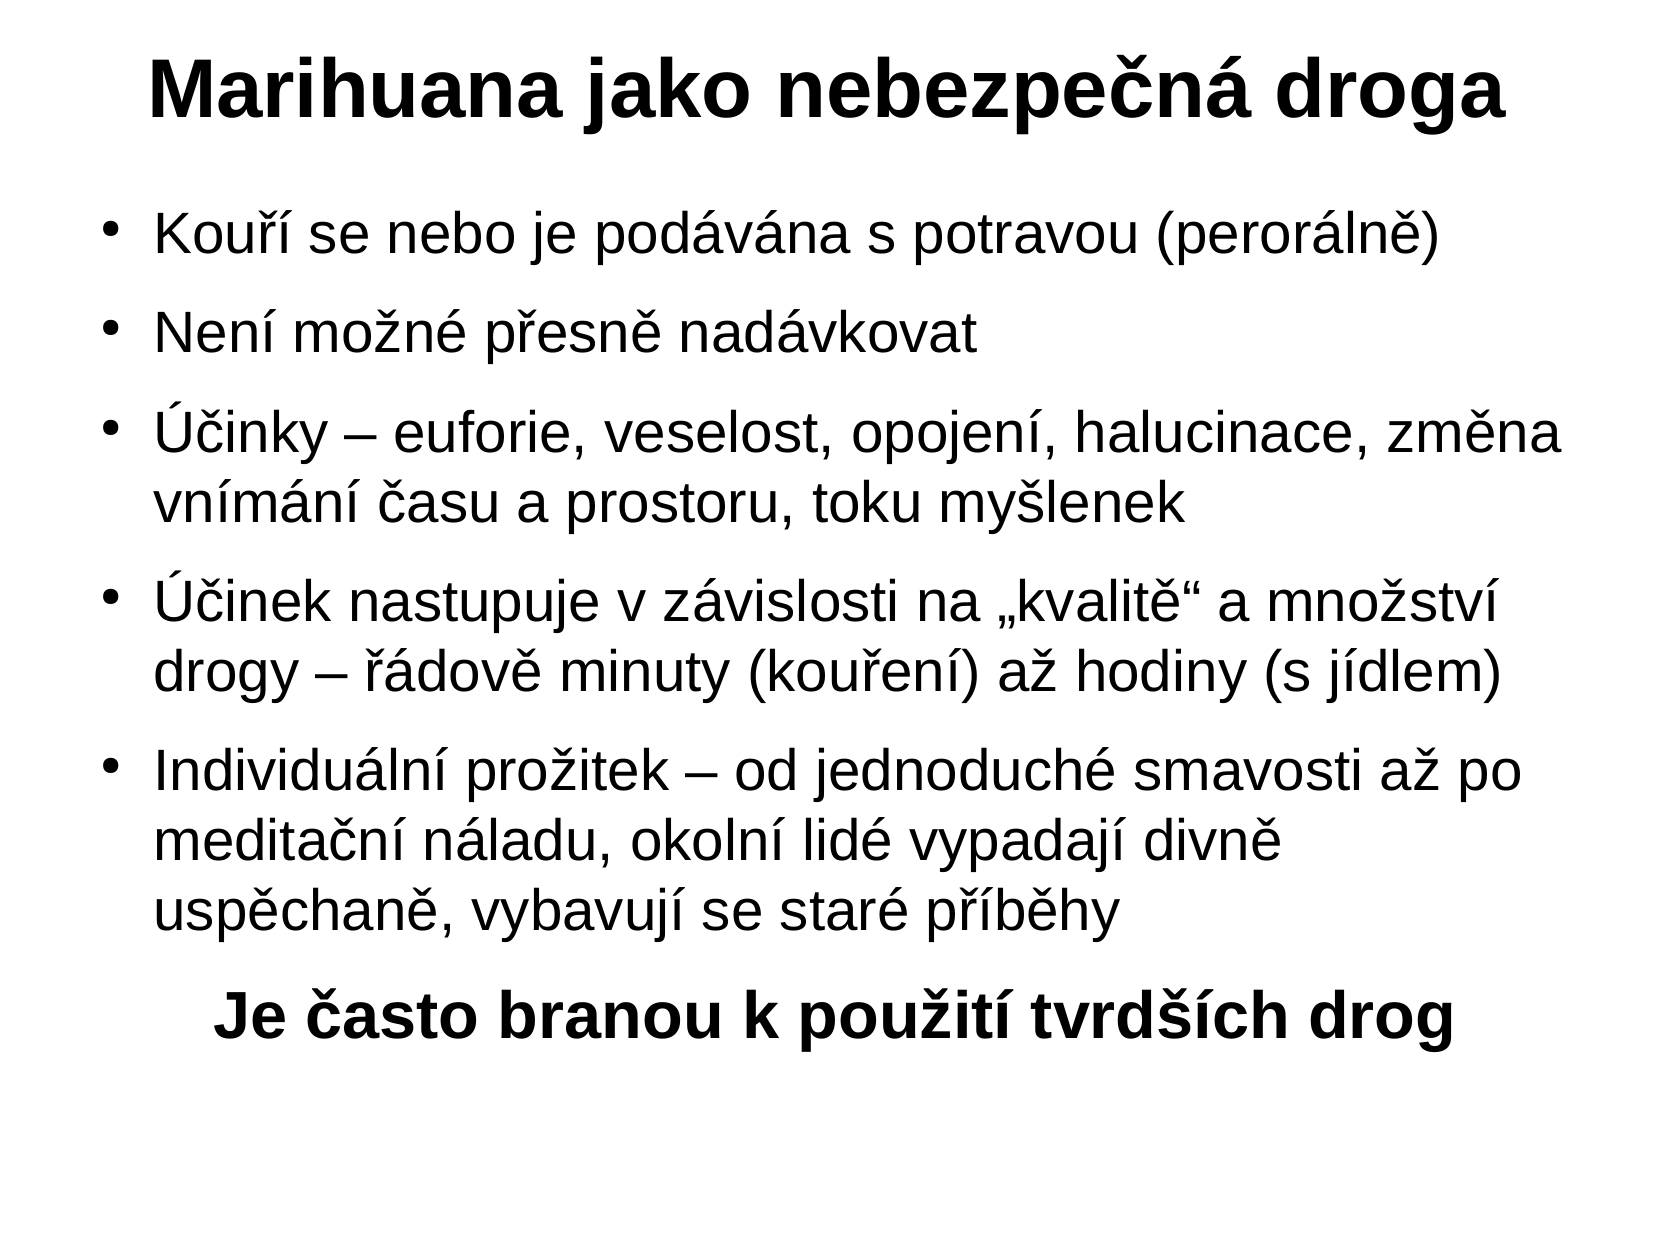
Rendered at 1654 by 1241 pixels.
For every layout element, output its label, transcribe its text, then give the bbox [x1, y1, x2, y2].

title Marihuana jako nebezpečná droga [82, 0, 1571, 169]
list Kouří se nebo je podávána s potravou (perorálně) Není možné přesně nadávkovat Účinky – euforie, veselost, opojení, halucinace, změna vnímání času a prostoru, toku myšlenek Účinek nastupuje v závislosti na „kvalitě“ a množství drogy – řádově minuty (kouření) až hodiny (s jídlem) Individuální prožitek – od jednoduché smavosti až po meditační náladu, okolní lidé vypadají divně uspěchaně, vybavují se staré příběhy Je často branou k použití tvrdších drog [82, 194, 1571, 1145]
